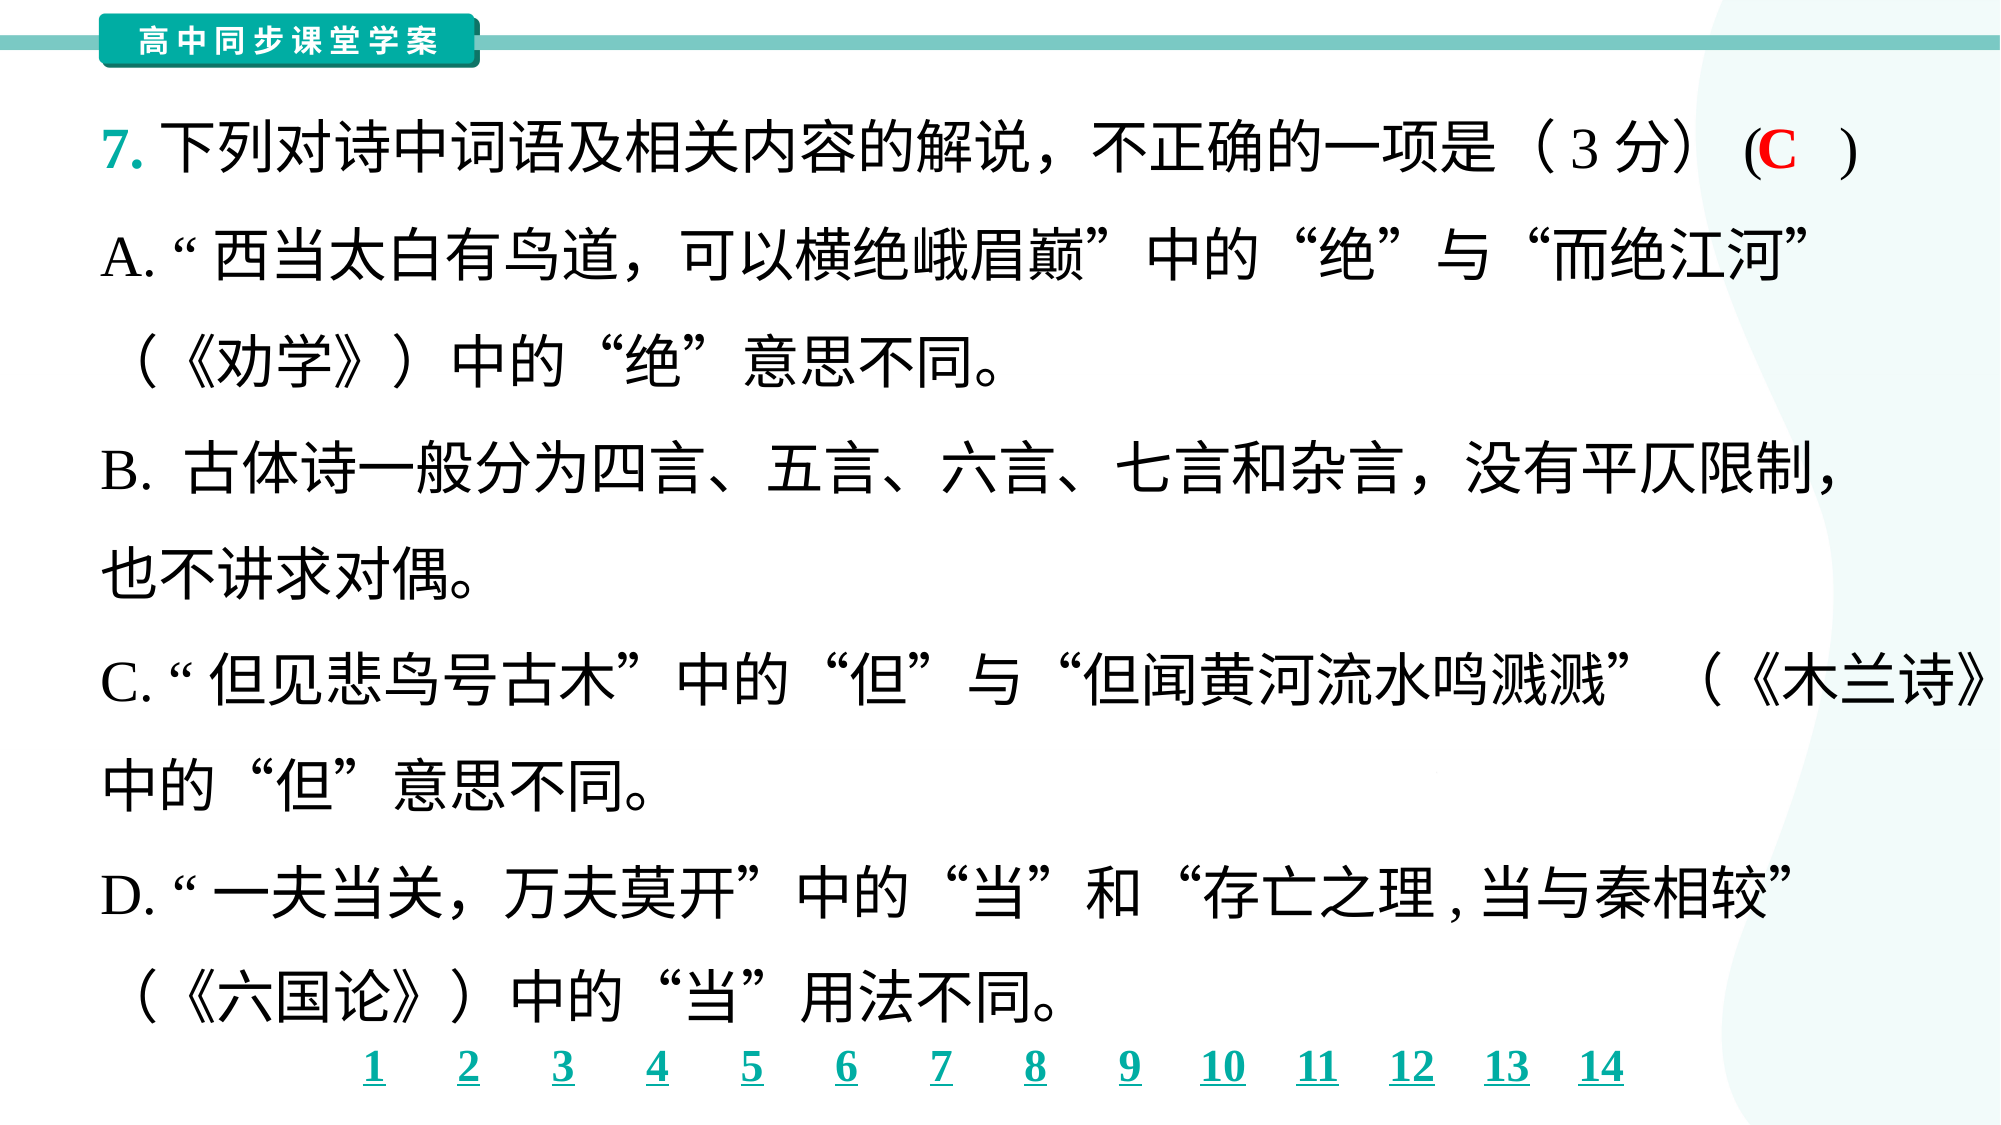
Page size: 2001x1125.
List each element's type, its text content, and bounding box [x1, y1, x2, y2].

text_box 7.下列对诗中词语及相关内容的解说，不正确的一项是（3分）( ) [100, 76, 1735, 169]
picture [0, 0, 2000, 1125]
text_box C [1735, 75, 1821, 169]
text_box 7.下列对诗中词语及相关内容的解说，不正确的一项是（3分）( ) [1821, 76, 1899, 169]
text_box A. “西当太白有鸟道，可以横绝峨眉巅”中的“绝”与“而绝江河” （《劝学》）中的“绝”意思不同。 B. 古体诗一般分为四言、五言、六言、七言和杂言，没有平仄限制， 也不讲求对偶。 C. “但见悲鸟号古木”中的“但”与“但闻黄河流水鸣溅溅”（《木兰诗》） 中的“但”意思不同。 D. “一夫当关，万夫莫开”中的“当”和“存亡之理,当与秦相较” （《六国论》）中的“当”用法不同。 [100, 182, 1899, 1019]
